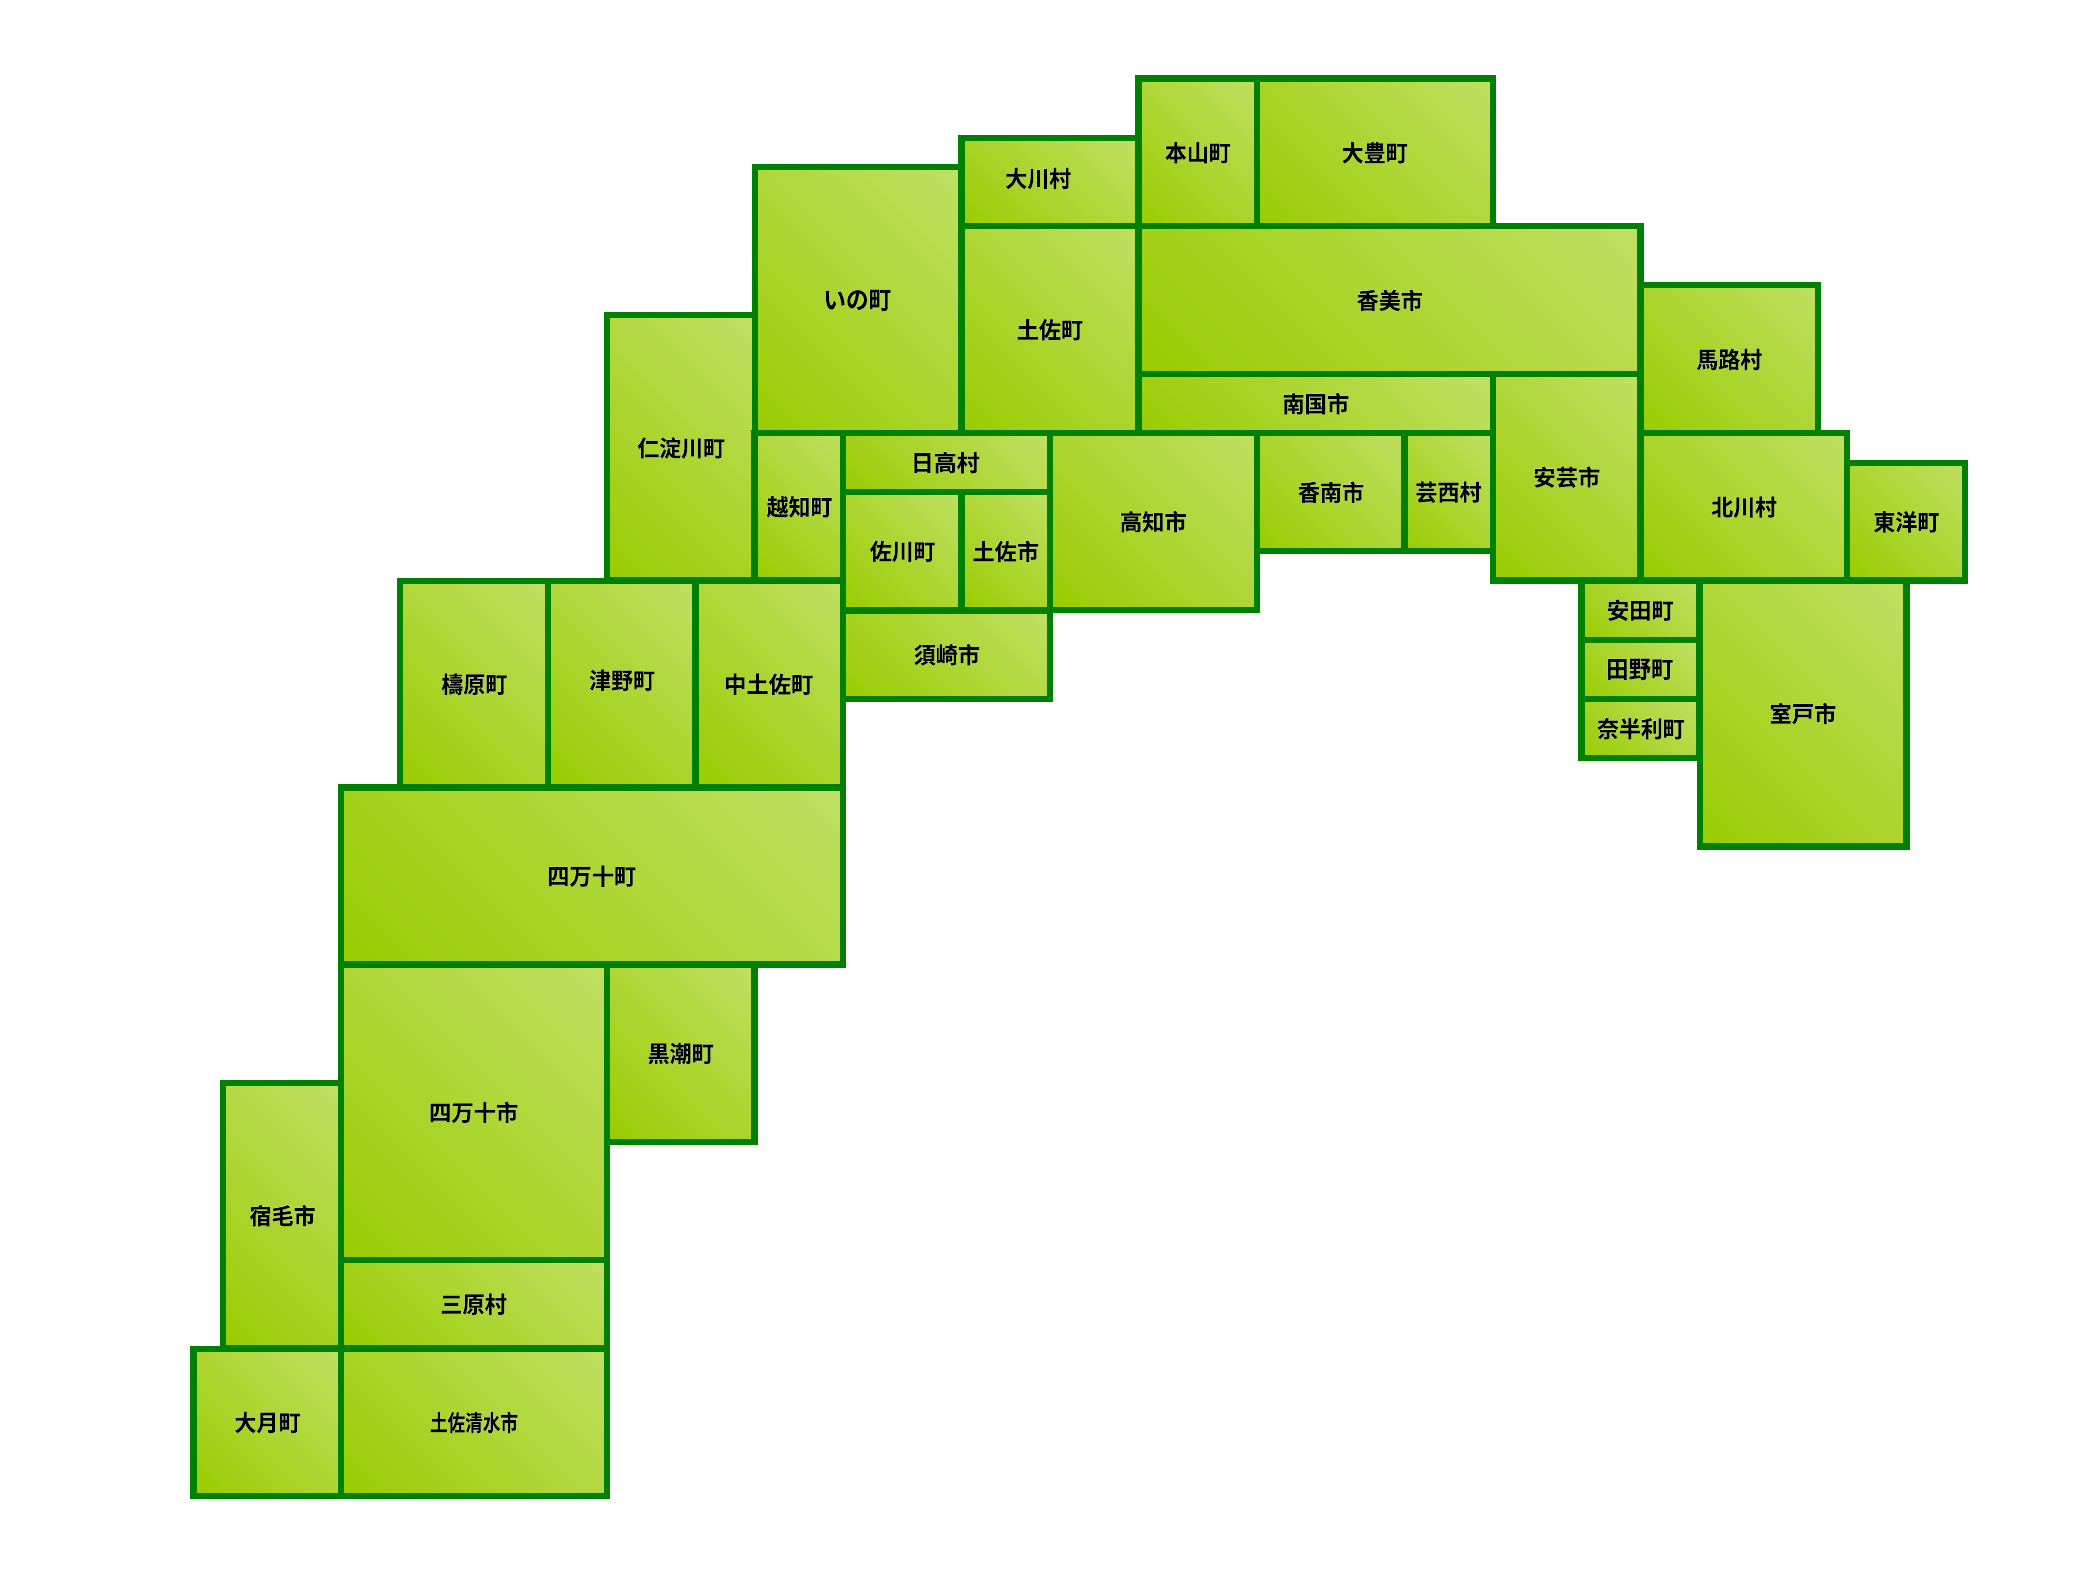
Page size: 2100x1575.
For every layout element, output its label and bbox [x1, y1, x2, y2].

text_box [430, 1411, 518, 1434]
text_box [1607, 658, 1674, 681]
text_box [825, 288, 891, 312]
text_box [1596, 717, 1685, 740]
text_box [869, 540, 935, 563]
text_box [249, 1204, 315, 1227]
text_box [1297, 480, 1364, 504]
text_box [913, 643, 980, 666]
text_box [234, 1411, 301, 1434]
text_box [1534, 465, 1600, 489]
text_box [430, 1100, 518, 1124]
text_box [588, 668, 655, 692]
text_box [1415, 480, 1482, 504]
text_box [637, 436, 725, 460]
text_box [647, 1042, 714, 1065]
text_box [441, 672, 507, 696]
text_box [1711, 495, 1777, 519]
text_box [1005, 167, 1071, 190]
text_box [972, 540, 1039, 563]
text_box [913, 451, 980, 474]
text_box [1283, 392, 1349, 415]
text_box [548, 864, 636, 888]
text_box [1017, 318, 1083, 341]
text_box [725, 672, 813, 696]
text_box [1607, 598, 1674, 622]
text_box [1356, 288, 1423, 312]
text_box [1341, 141, 1408, 164]
text_box [193, 78, 1966, 1497]
text_box [1120, 510, 1187, 533]
text_box [441, 1292, 507, 1316]
text_box [1164, 141, 1231, 164]
text_box [1770, 702, 1836, 725]
text_box [1873, 510, 1939, 533]
text_box [1696, 348, 1762, 371]
text_box [766, 495, 832, 518]
